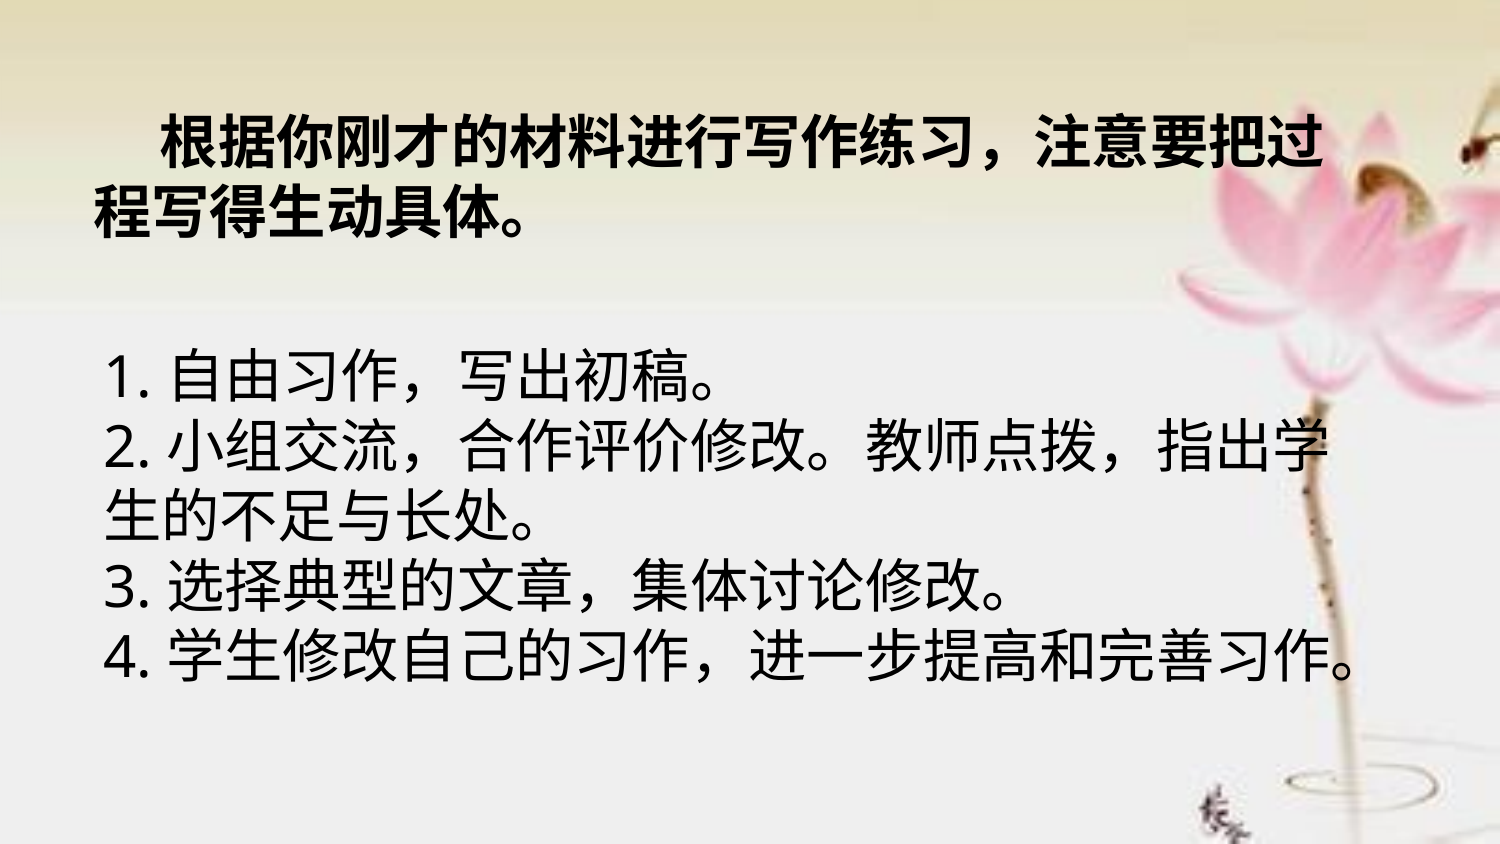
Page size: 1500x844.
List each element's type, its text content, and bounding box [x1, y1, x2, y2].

picture [0, 0, 1500, 844]
text_box 根据你刚才的材料进行写作练习，注意要把过程写得生动具体。 [78, 97, 1353, 253]
text_box 1.自由习作，写出初稿。 2.小组交流，合作评价修改。教师点拨，指出学生的不足与长处。 3.选择典型的文章，集体讨论修改。 4.学生修改自己的习作，进一步提高和完善习作。 [88, 331, 1353, 767]
